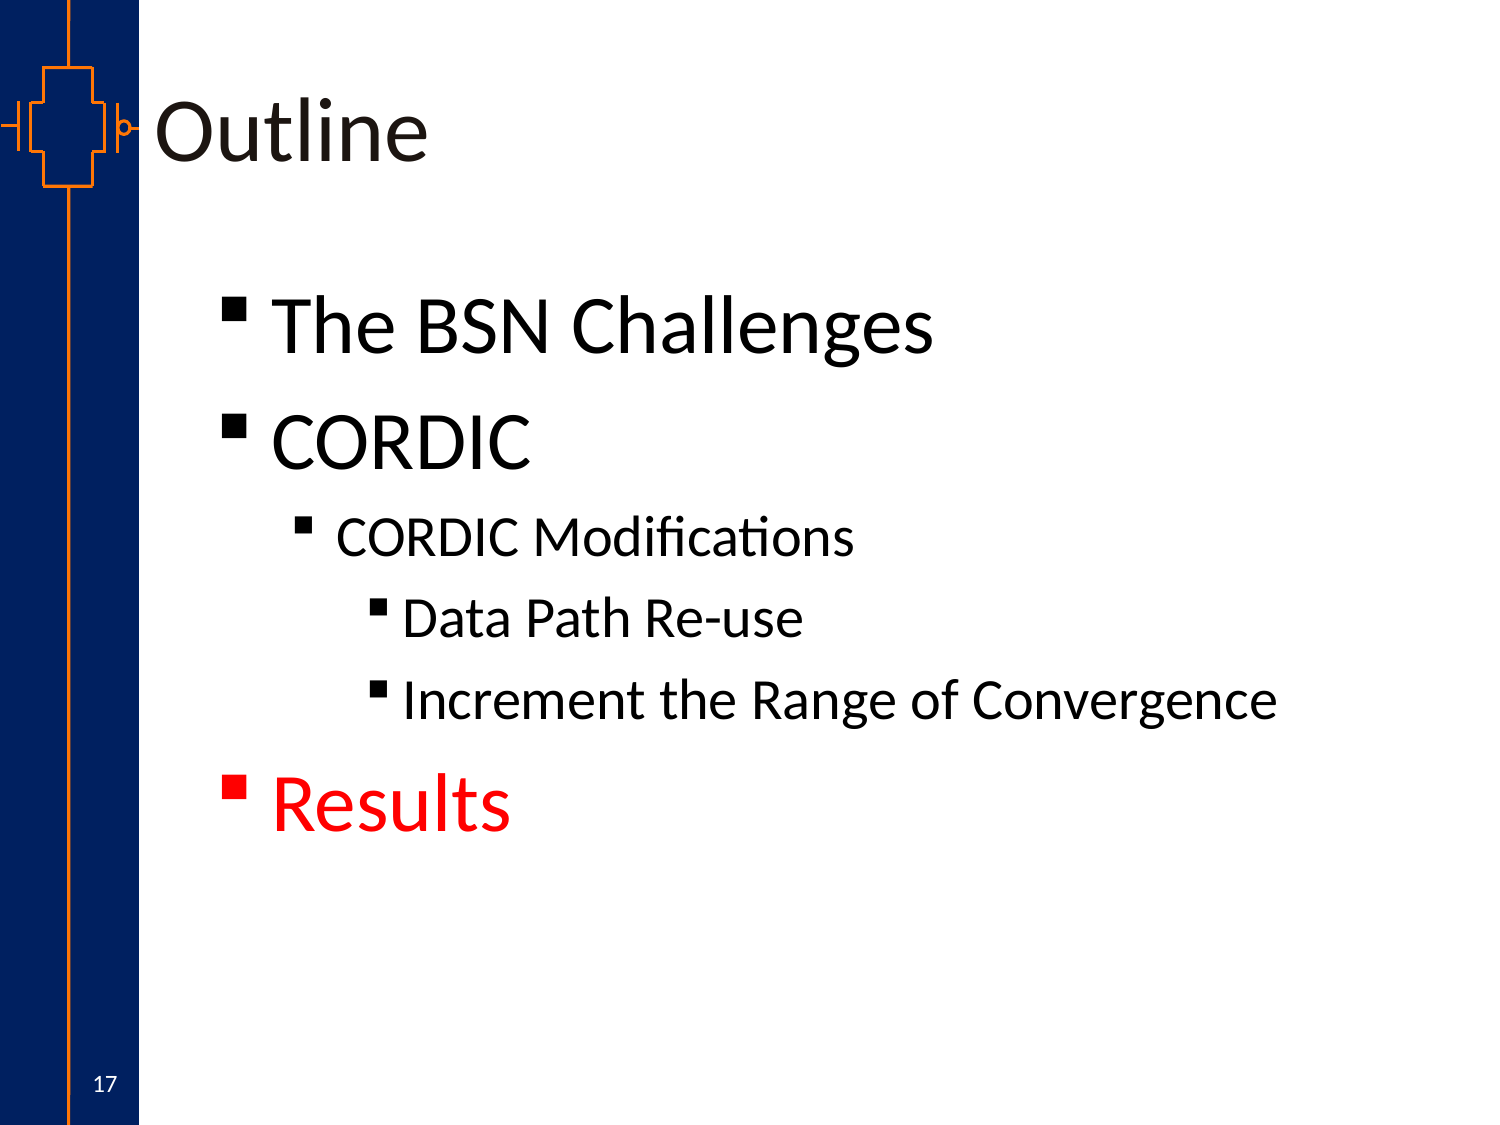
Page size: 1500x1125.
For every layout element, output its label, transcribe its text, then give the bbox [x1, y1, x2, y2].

list The BSN Challenges CORDIC CORDIC Modifications Data Path Re-use Increment the Range of Convergence Results [200, 262, 1425, 988]
title Outline [139, 0, 1500, 188]
slide_number 17 [77, 1052, 140, 1113]
